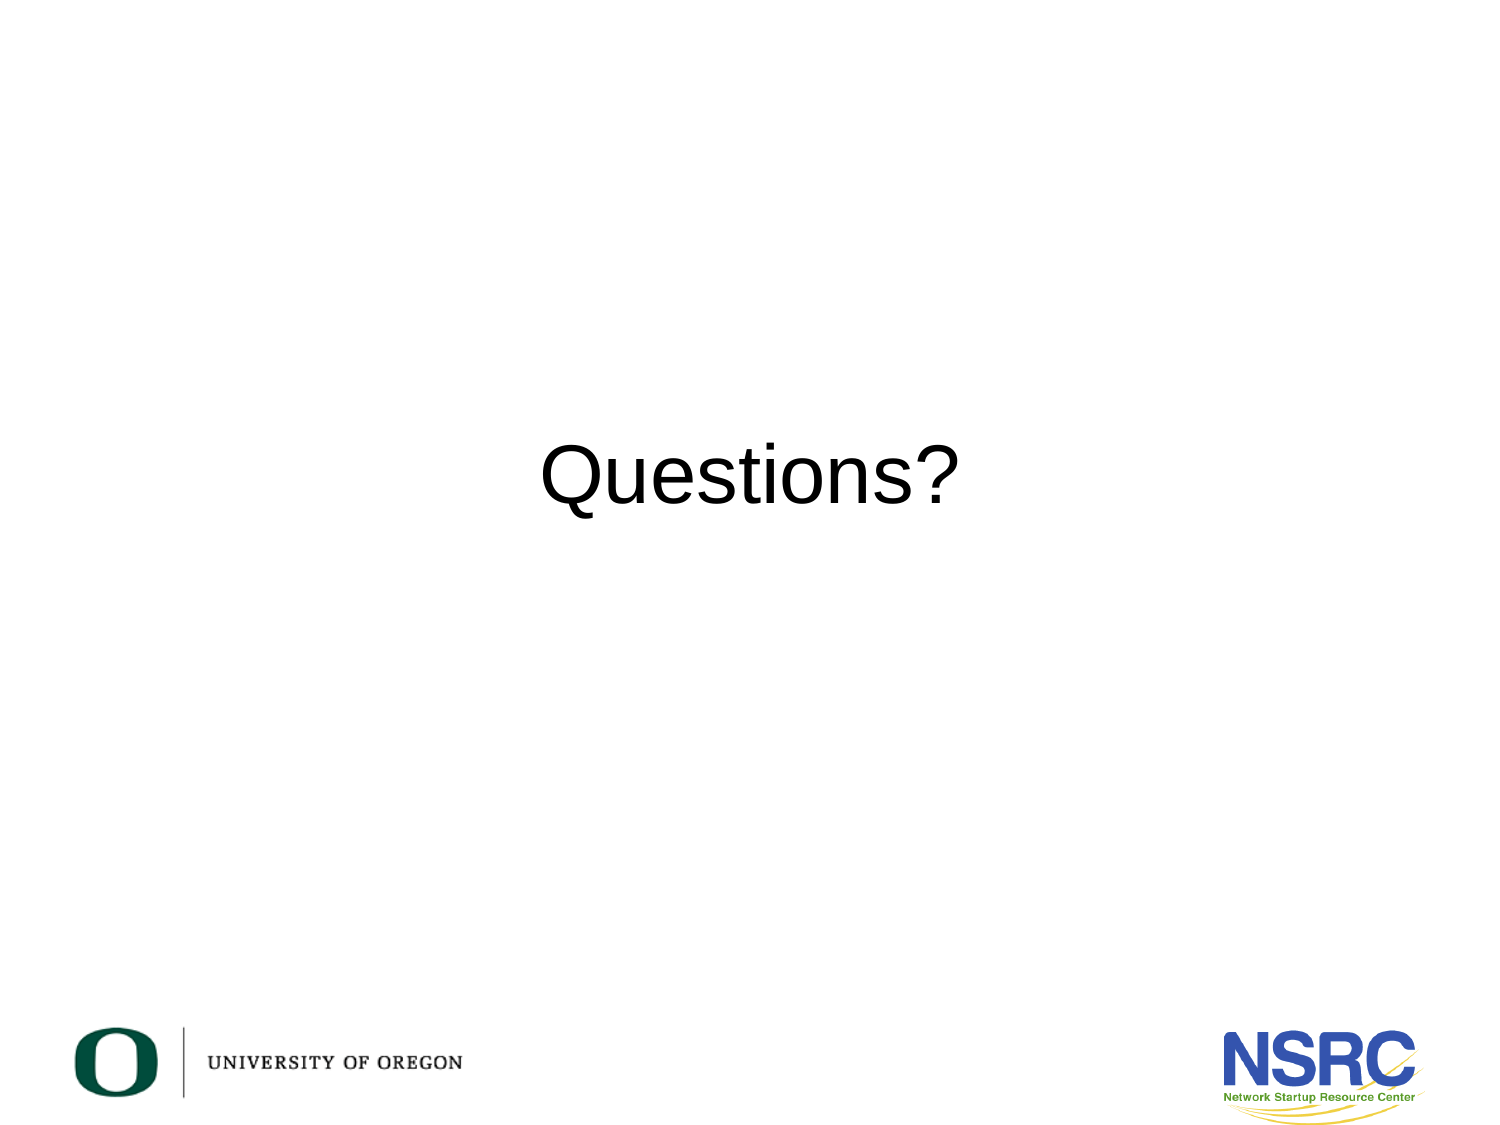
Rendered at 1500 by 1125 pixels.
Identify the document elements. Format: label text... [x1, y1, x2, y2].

picture [62, 1024, 475, 1101]
title Questions? [112, 349, 1388, 591]
picture [1224, 1030, 1425, 1125]
